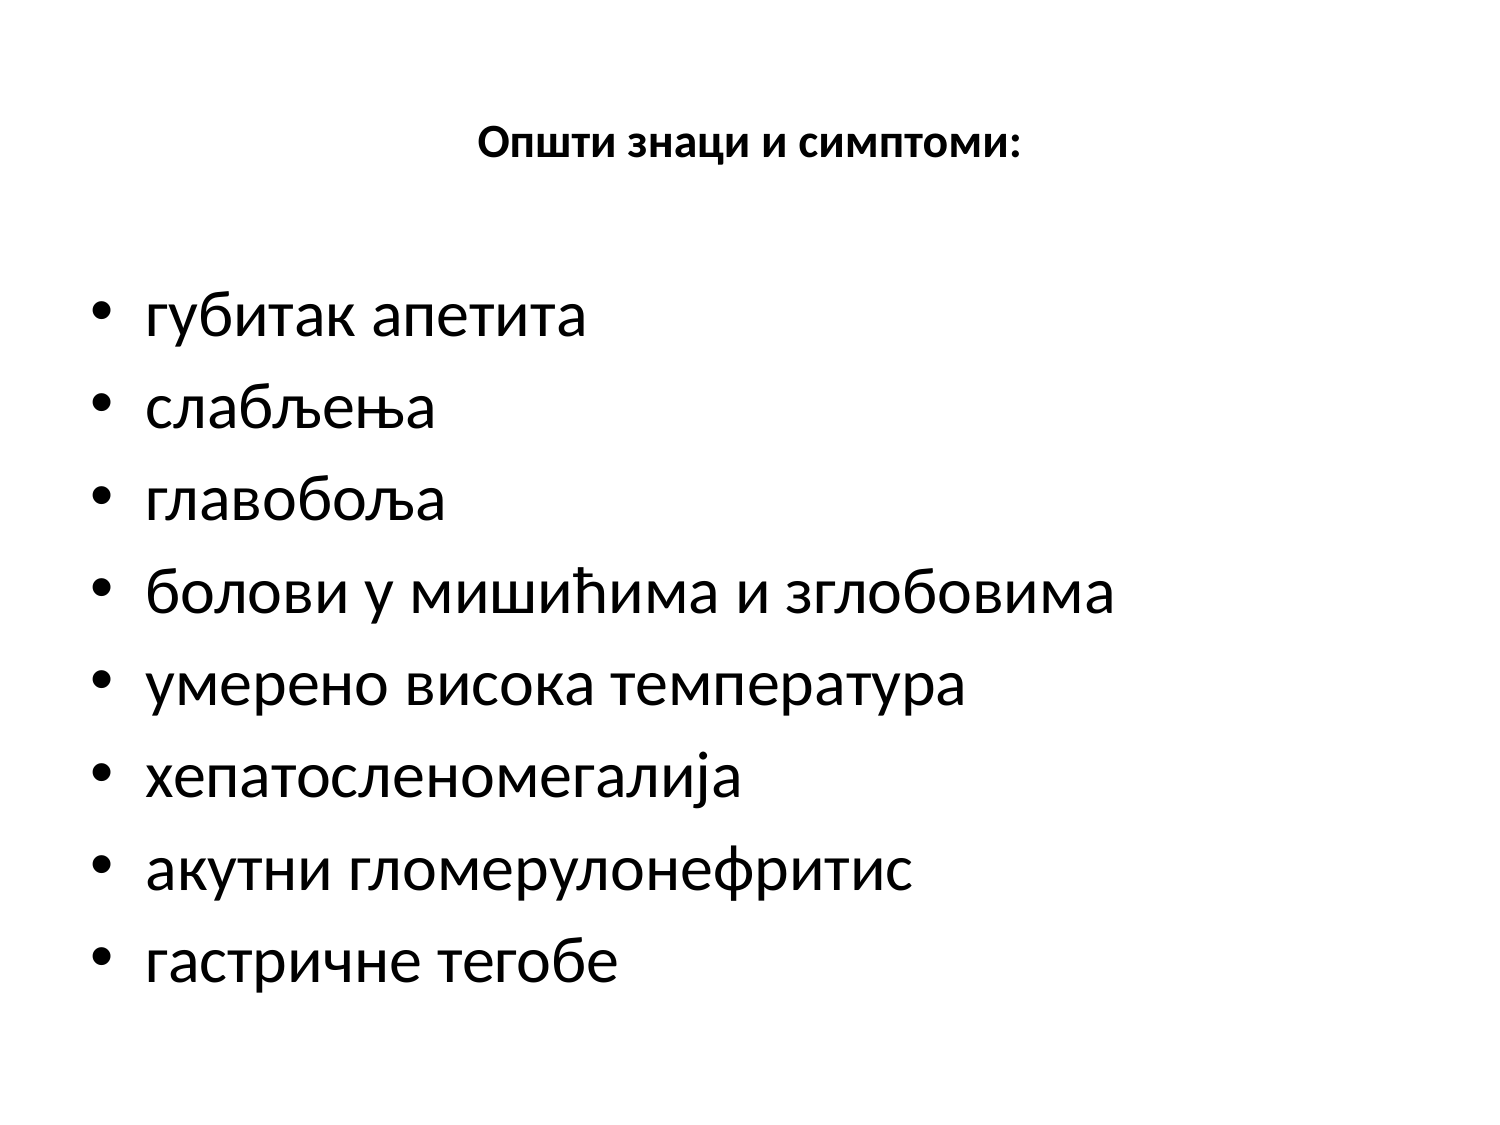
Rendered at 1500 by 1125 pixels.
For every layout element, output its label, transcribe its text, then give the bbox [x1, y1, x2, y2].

list губитак апетита слабљења главобоља болови у мишићима и зглобовима умерено висока температура хепатосленомегалија акутни гломерулонефритис гастричне тегобе [75, 262, 1425, 1005]
title Општи знаци и симптоми: [75, 45, 1425, 233]
